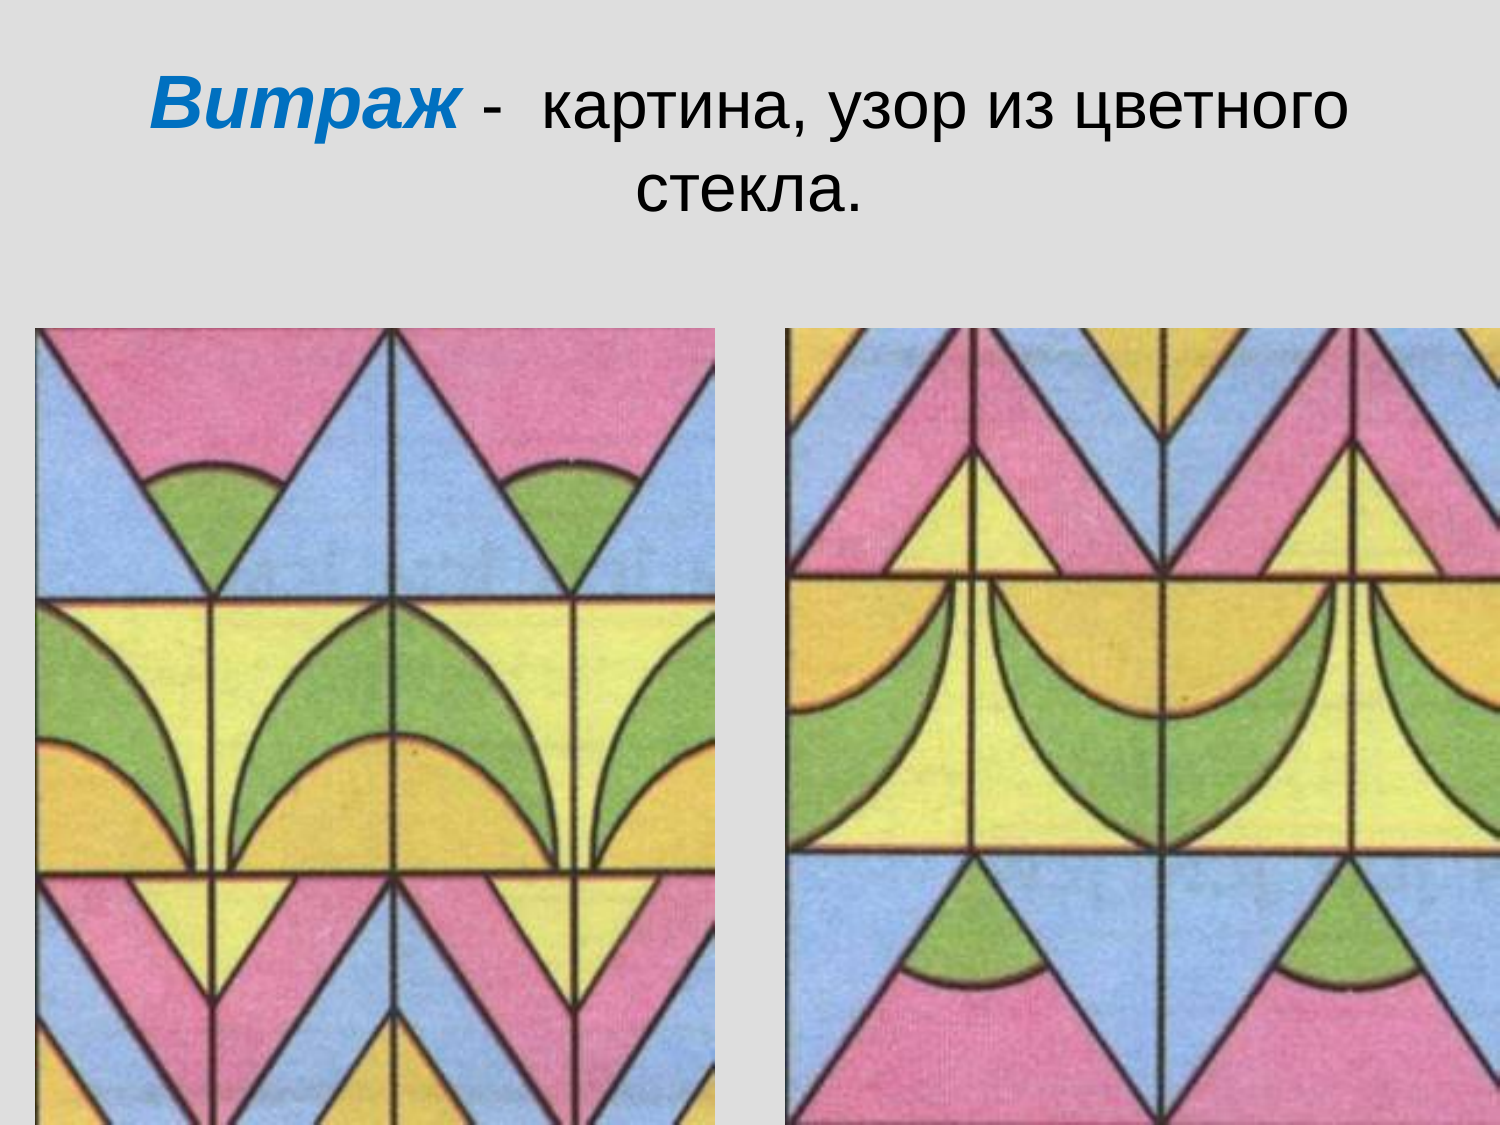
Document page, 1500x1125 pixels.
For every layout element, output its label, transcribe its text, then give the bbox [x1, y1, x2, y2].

title Витраж - картина, узор из цветного стекла. [74, 44, 1426, 233]
picture [784, 327, 1500, 1125]
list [34, 327, 716, 1125]
